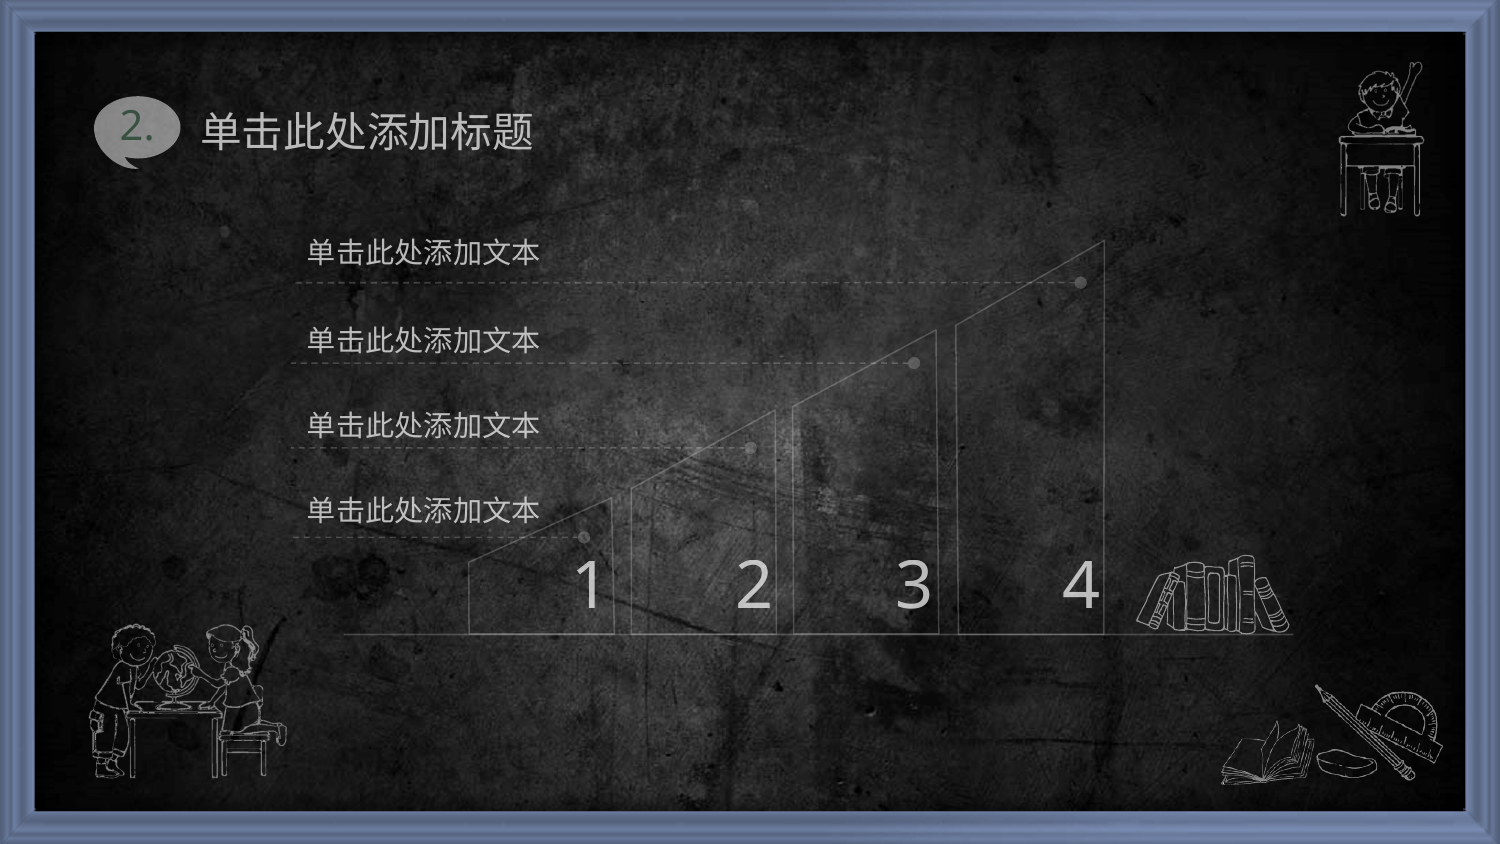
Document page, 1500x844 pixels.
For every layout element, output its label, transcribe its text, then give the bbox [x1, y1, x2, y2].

picture [1221, 684, 1443, 785]
picture [1332, 54, 1434, 223]
text_box 单击此处添加文本 [291, 314, 556, 365]
title 单击此处添加标题 [185, 97, 1022, 164]
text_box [955, 240, 1105, 633]
text_box 单击此处添加文本 [291, 399, 556, 450]
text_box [631, 409, 777, 633]
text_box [468, 497, 615, 633]
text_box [792, 329, 940, 633]
text_box 单击此处添加文本 [291, 226, 556, 277]
picture [64, 582, 292, 791]
text_box 单击此处添加文本 [291, 484, 556, 535]
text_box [1135, 553, 1290, 635]
